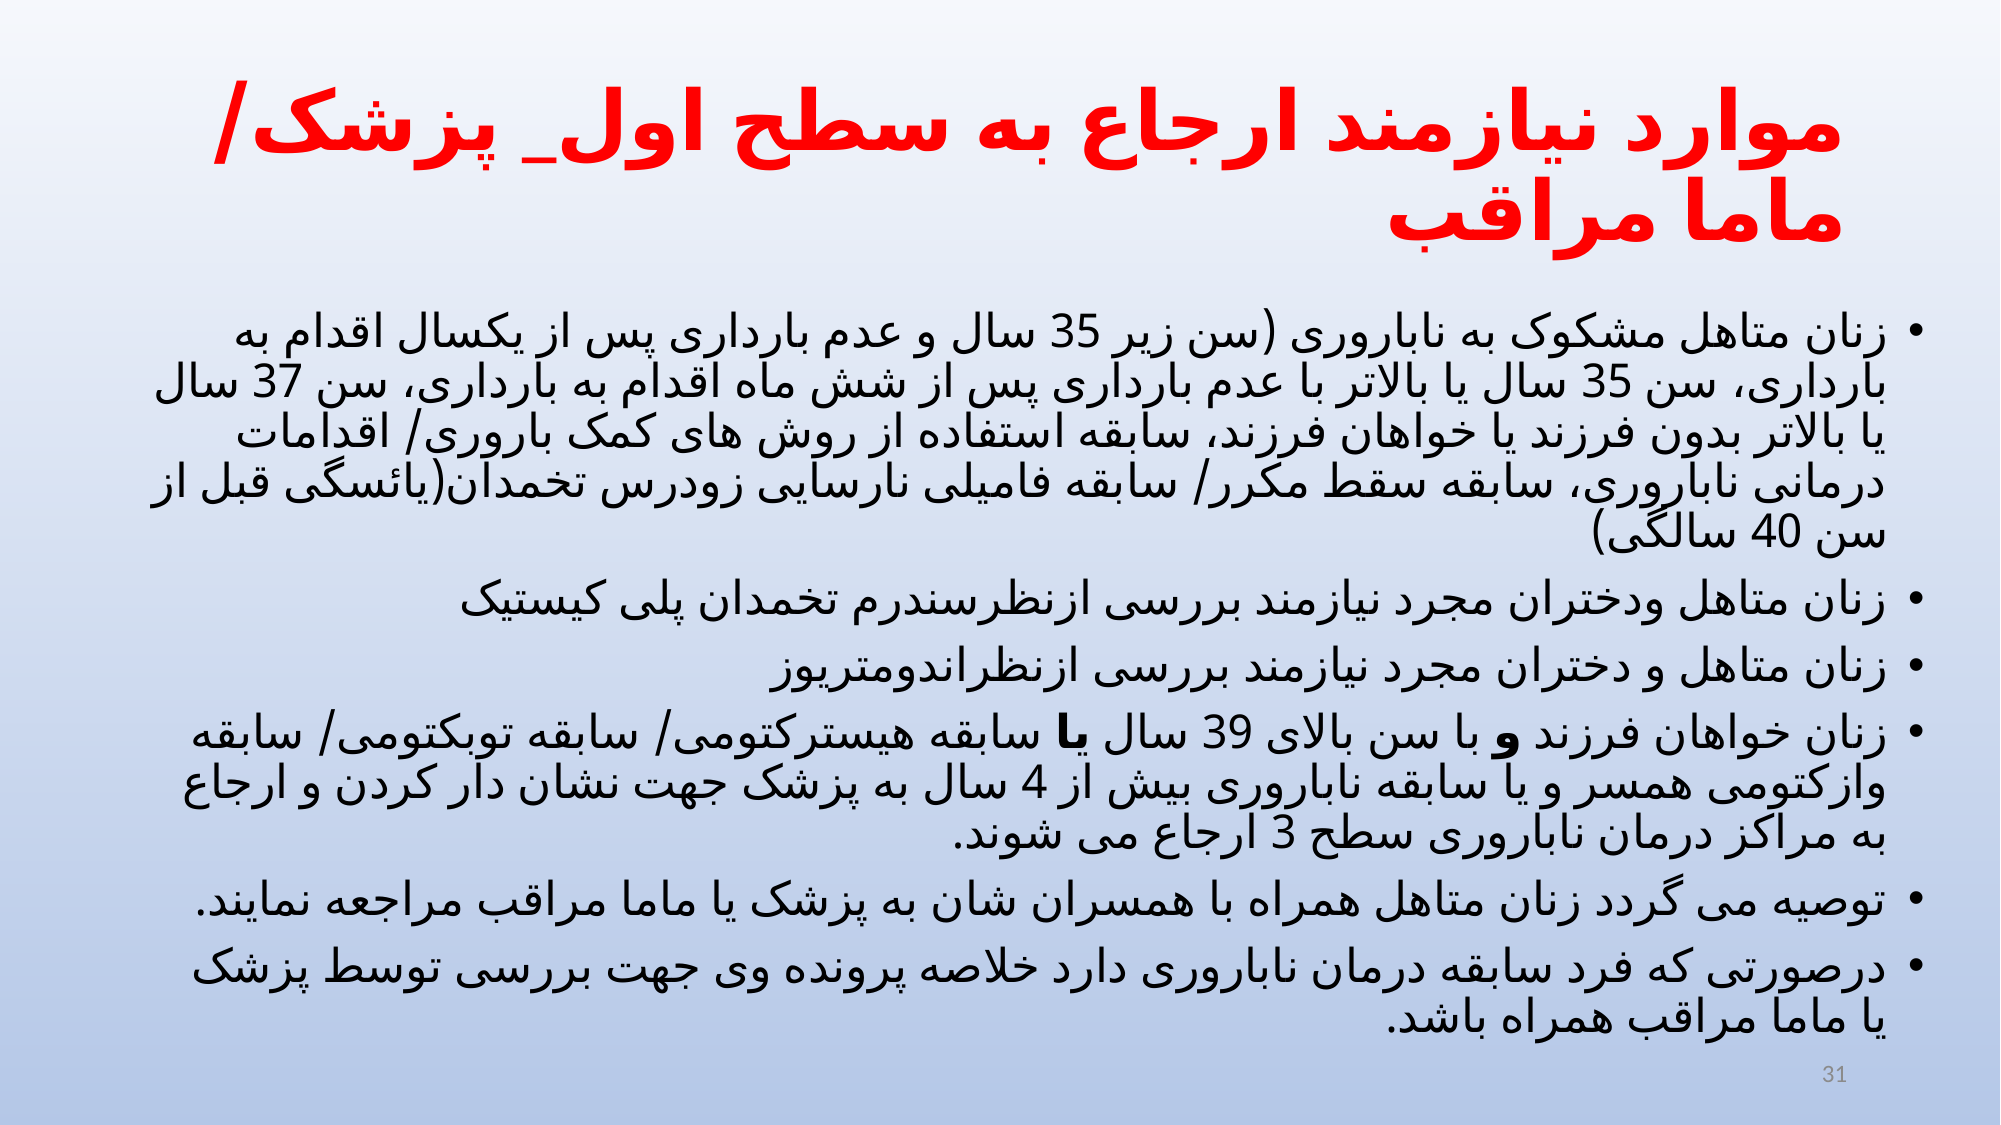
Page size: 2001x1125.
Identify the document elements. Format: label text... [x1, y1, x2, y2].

list زنان متاهل مشکوک به ناباروری (سن زیر 35 سال و عدم بارداری پس از یکسال اقدام به بارداری، سن 35 سال یا بالاتر با عدم بارداری پس از شش ماه اقدام به بارداری، سن 37 سال یا بالاتر بدون فرزند یا خواهان فرزند، سابقه استفاده از روش های کمک باروری/ اقدامات درمانی ناباروری، سابقه سقط مکرر/ سابقه فامیلی نارسایی زودرس تخمدان(یائسگی قبل از سن 40 سالگی) زنان متاهل ودختران مجرد نیازمند بررسی ازنظرسندرم تخمدان پلی کیستیک زنان متاهل و دختران مجرد نیازمند بررسی ازنظراندومتریوز زنان خواهان فرزند و با سن بالای 39 سال یا سابقه هیسترکتومی/ سابقه توبکتومی/ سابقه وازکتومی همسر و یا سابقه ناباروری بیش از 4 سال به پزشک جهت نشان دار کردن و ارجاع به مراکز درمان ناباروری سطح 3 ارجاع می شوند. توصیه می گردد زنان متاهل همراه با همسران شان به پزشک یا ماما مراقب مراجعه نمایند. درصورتی که فرد سابقه درمان ناباروری دارد خلاصه پرونده وی جهت بررسی توسط پزشک یا ماما مراقب همراه باشد. [137, 299, 1937, 1066]
title موارد نیازمند ارجاع به سطح اول_ پزشک/ ماما مراقب [137, 59, 1863, 278]
slide_number 31 [1412, 1042, 1863, 1103]
